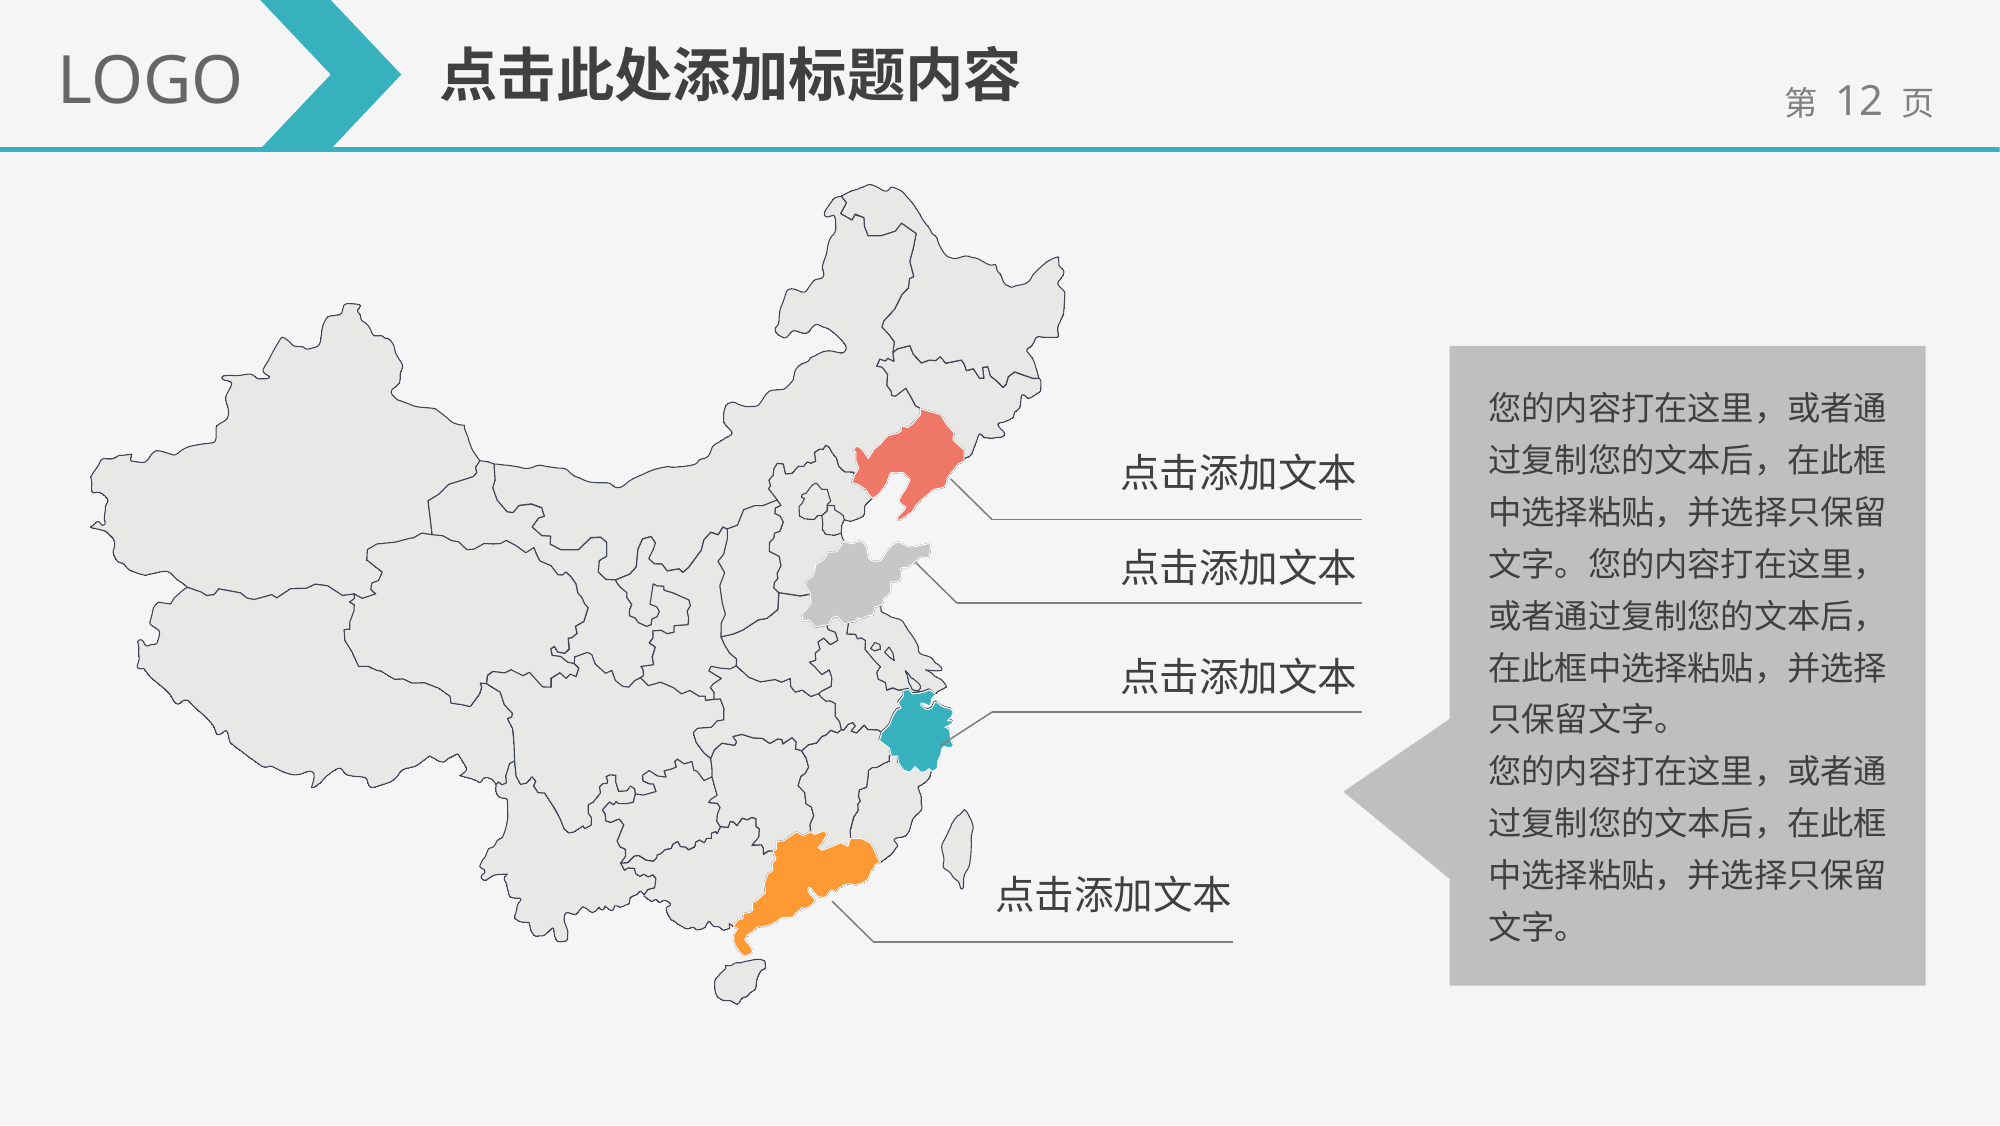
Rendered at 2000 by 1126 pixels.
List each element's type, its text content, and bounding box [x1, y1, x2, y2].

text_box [831, 900, 874, 942]
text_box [90, 184, 1066, 1005]
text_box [950, 478, 993, 520]
text_box [1341, 343, 1928, 988]
text_box 点击添加文本 [1070, 862, 1248, 925]
text_box 点击添加文本 [1105, 440, 1373, 504]
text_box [915, 562, 958, 604]
text_box 点击添加文本 [1105, 535, 1373, 598]
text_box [939, 711, 993, 746]
text_box 点击添加文本 [1105, 644, 1373, 707]
text_box 您的内容打在这里，或者通过复制您的文本后，在此框中选择粘贴，并选择只保留文字。您的内容打在这里，或者通过复制您的文本后，在此框中选择粘贴，并选择只保留文字。 您的内容打在这里，或者通过复制您的文本后，在此框中选择粘贴，并选择只保留文字。 [1473, 367, 1926, 954]
